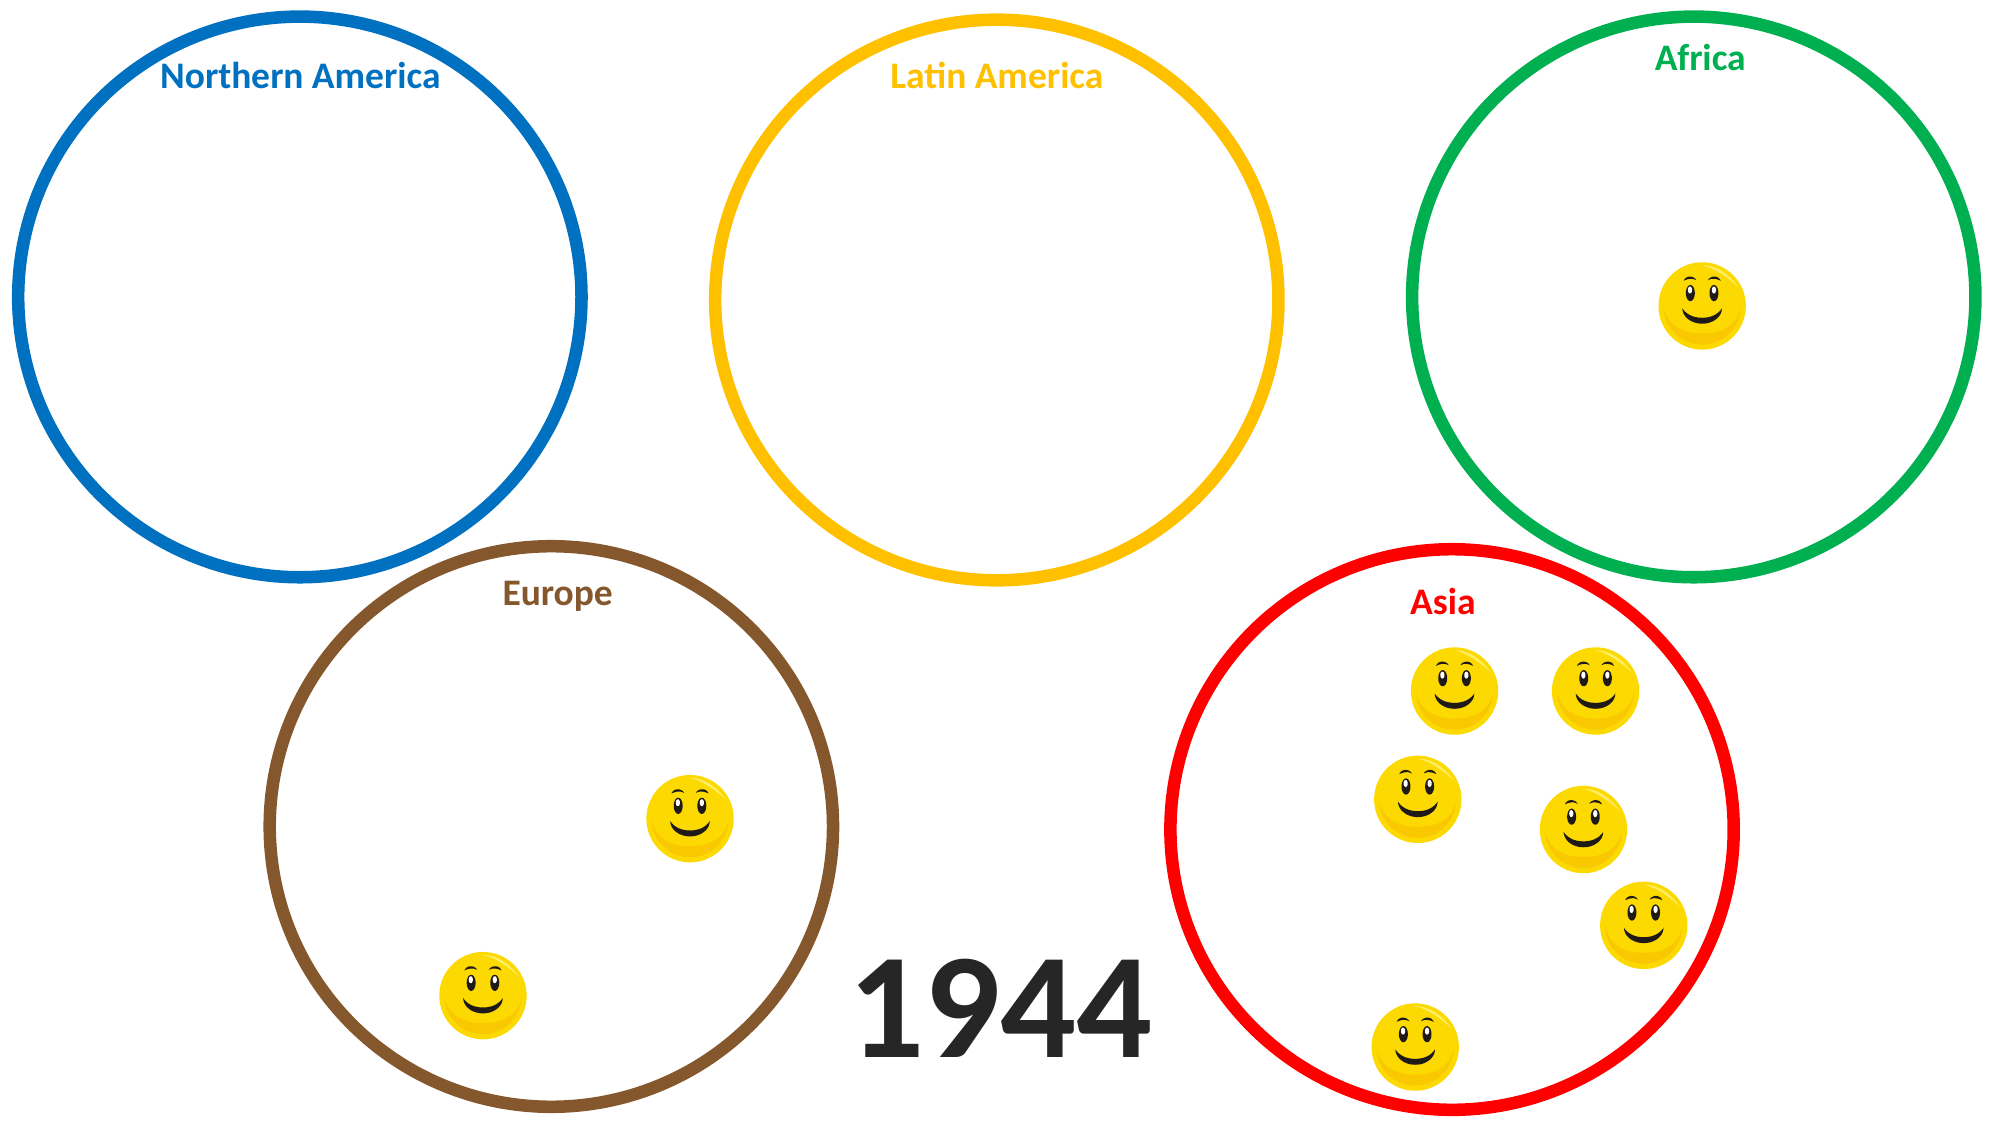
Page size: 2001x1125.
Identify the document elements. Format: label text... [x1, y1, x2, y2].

picture [1374, 755, 1462, 843]
text_box y [268, 545, 835, 1108]
text_box [714, 46, 1280, 582]
text_box [178, 15, 422, 43]
picture [1410, 647, 1499, 735]
text_box Latin America [875, 43, 1122, 104]
picture [1539, 785, 1628, 874]
text_box Africa [1640, 25, 1788, 86]
text_box [1411, 15, 1977, 579]
text_box [1169, 548, 1735, 1111]
text_box Europe [488, 560, 647, 621]
text_box Asia [1395, 569, 1493, 630]
text_box [17, 61, 583, 579]
picture [439, 951, 527, 1040]
picture [1658, 262, 1746, 350]
text_box [881, 18, 1112, 43]
picture [1600, 881, 1688, 970]
text_box 1944 [820, 900, 1181, 1095]
picture [1371, 1003, 1459, 1091]
text_box Northern America [145, 43, 497, 104]
picture [646, 774, 734, 863]
picture [1551, 647, 1640, 735]
